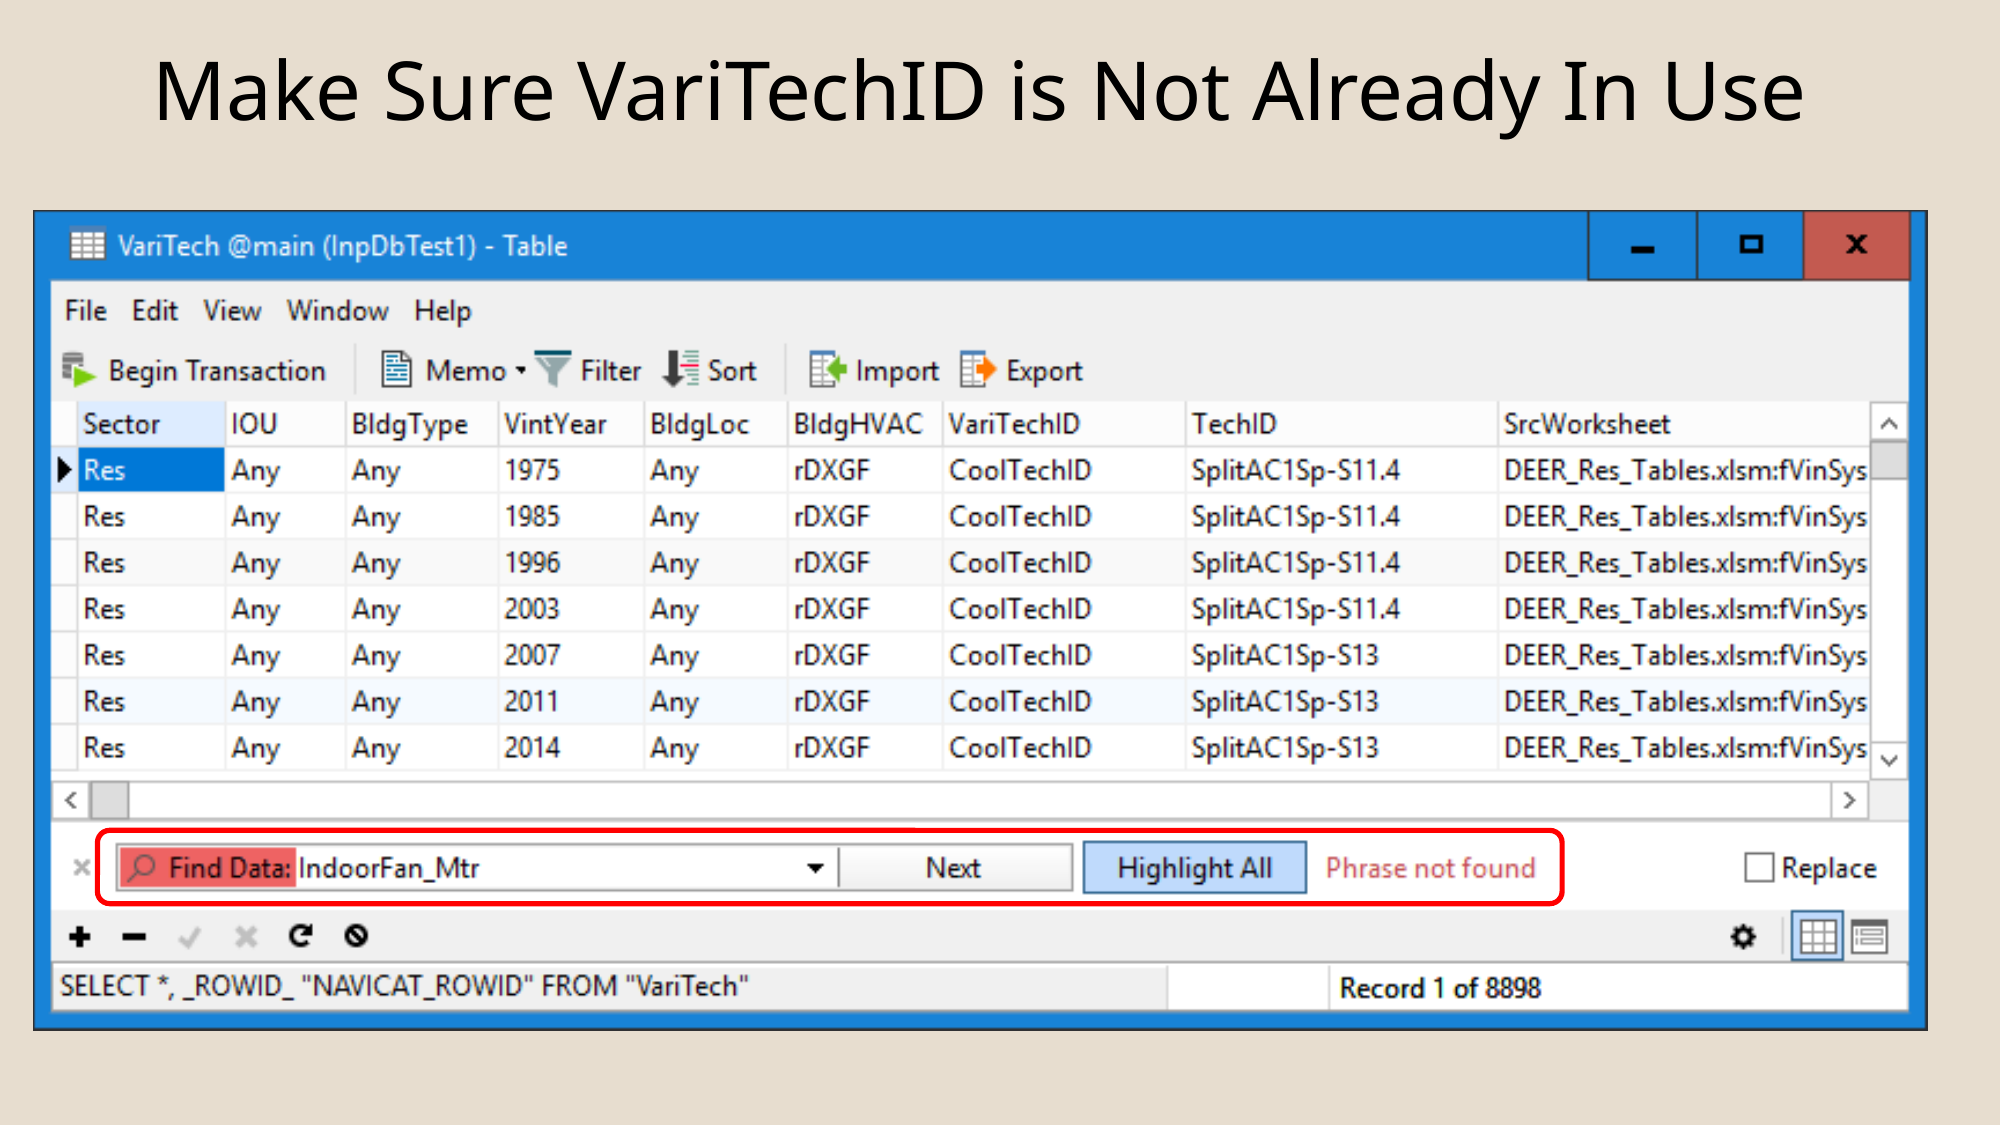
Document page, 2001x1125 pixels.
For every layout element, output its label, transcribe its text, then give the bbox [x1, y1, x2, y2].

title Make Sure VariTechID is Not Already In Use [137, 37, 1863, 150]
picture [33, 210, 1928, 1031]
